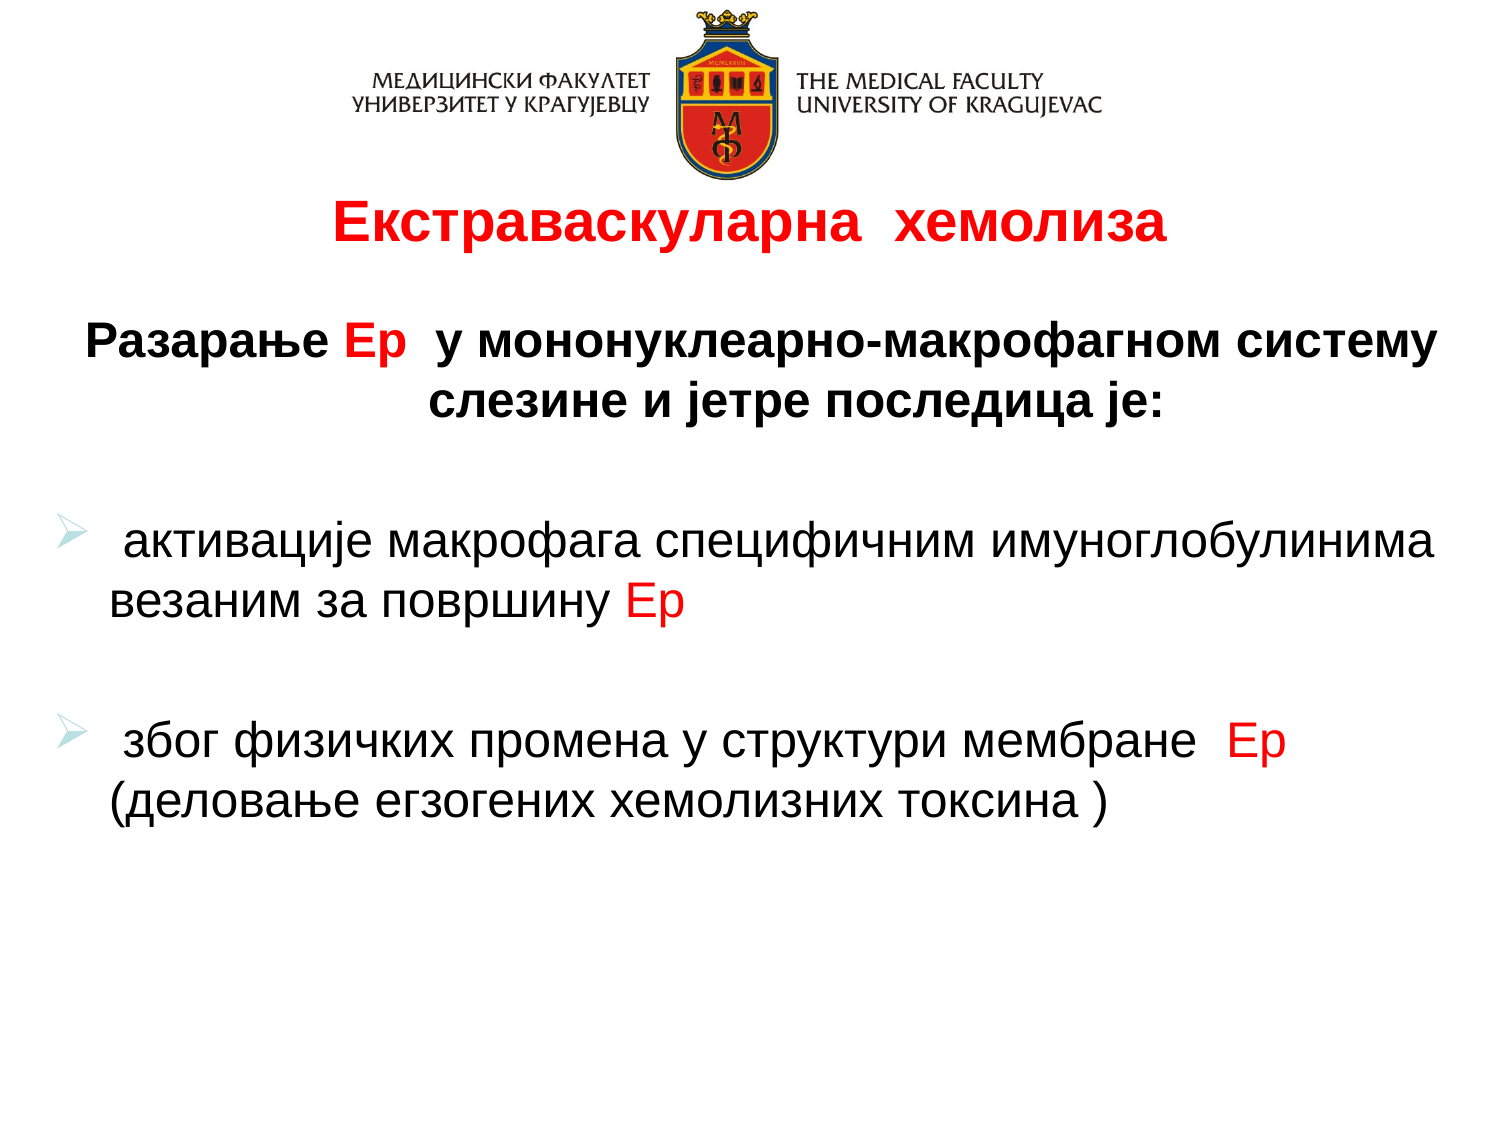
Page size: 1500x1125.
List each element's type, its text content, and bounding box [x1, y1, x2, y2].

list Разарање Ер у мононуклеарно-макрофагном систему слезине и јетре последица је: активације макрофага специфичним имуноглобулинима везаним за површину Ер због физичких промена у структури мембране Ер (деловање егзогених хемолизних токсина ) [37, 299, 1500, 1076]
picture [328, 0, 1125, 173]
title Екстраваскуларна хемолиза [74, 173, 1426, 262]
